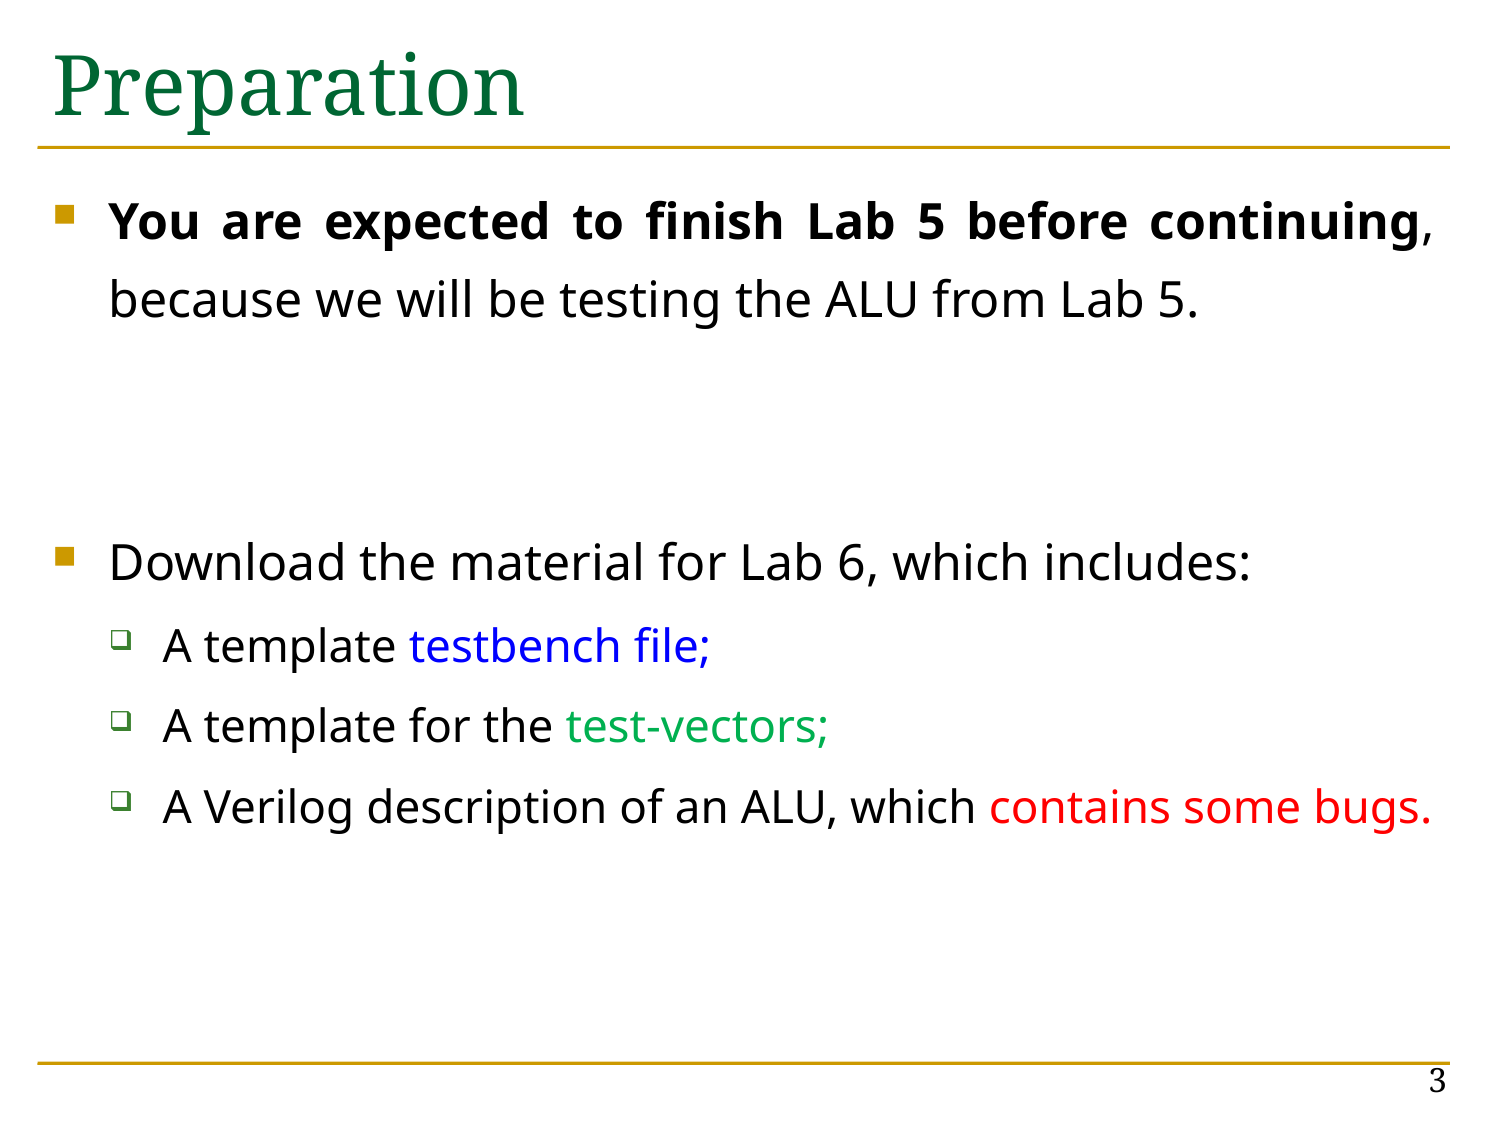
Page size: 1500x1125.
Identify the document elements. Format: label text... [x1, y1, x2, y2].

slide_number 3 [1111, 1036, 1462, 1112]
list You are expected to finish Lab 5 before continuing, because we will be testing the ALU from Lab 5. Download the material for Lab 6, which includes: A template testbench file; A template for the test-vectors; A Verilog description of an ALU, which contains some bugs. [37, 163, 1450, 1016]
title Preparation [37, 24, 1450, 163]
